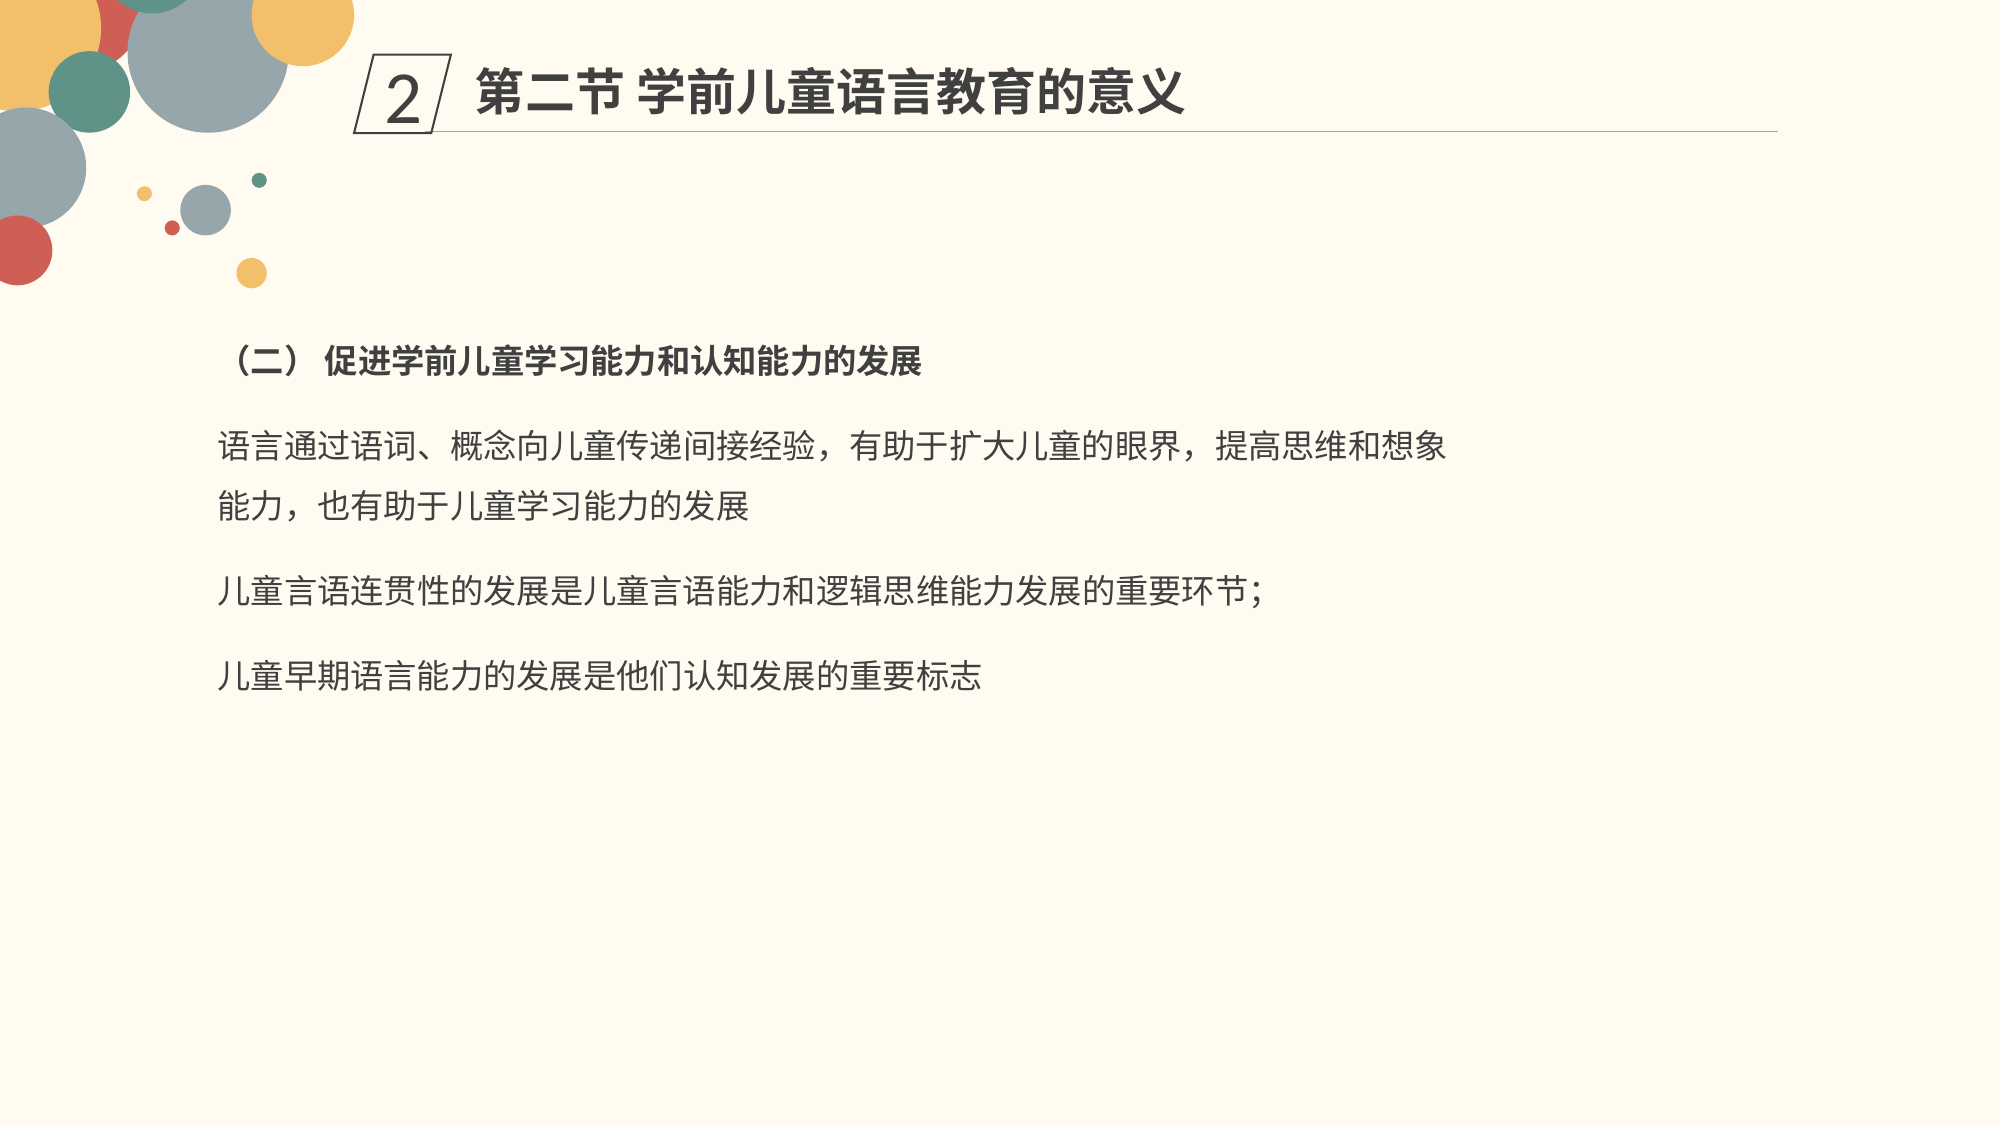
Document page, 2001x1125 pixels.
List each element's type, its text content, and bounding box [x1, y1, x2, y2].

text_box 第二节 学前儿童语言教育的意义 [460, 53, 1454, 129]
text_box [0, 0, 355, 289]
text_box 2 [355, 53, 453, 135]
text_box （二） 促进学前儿童学习能力和认知能力的发展 语言通过语词、概念向儿童传递间接经验，有助于扩大儿童的眼界，提高思维和想象能力，也有助于儿童学习能力的发展 儿童言语连贯性的发展是儿童言语能力和逻辑思维能力发展的重要环节； 儿童早期语言能力的发展是他们认知发展的重要标志 [202, 313, 1481, 703]
